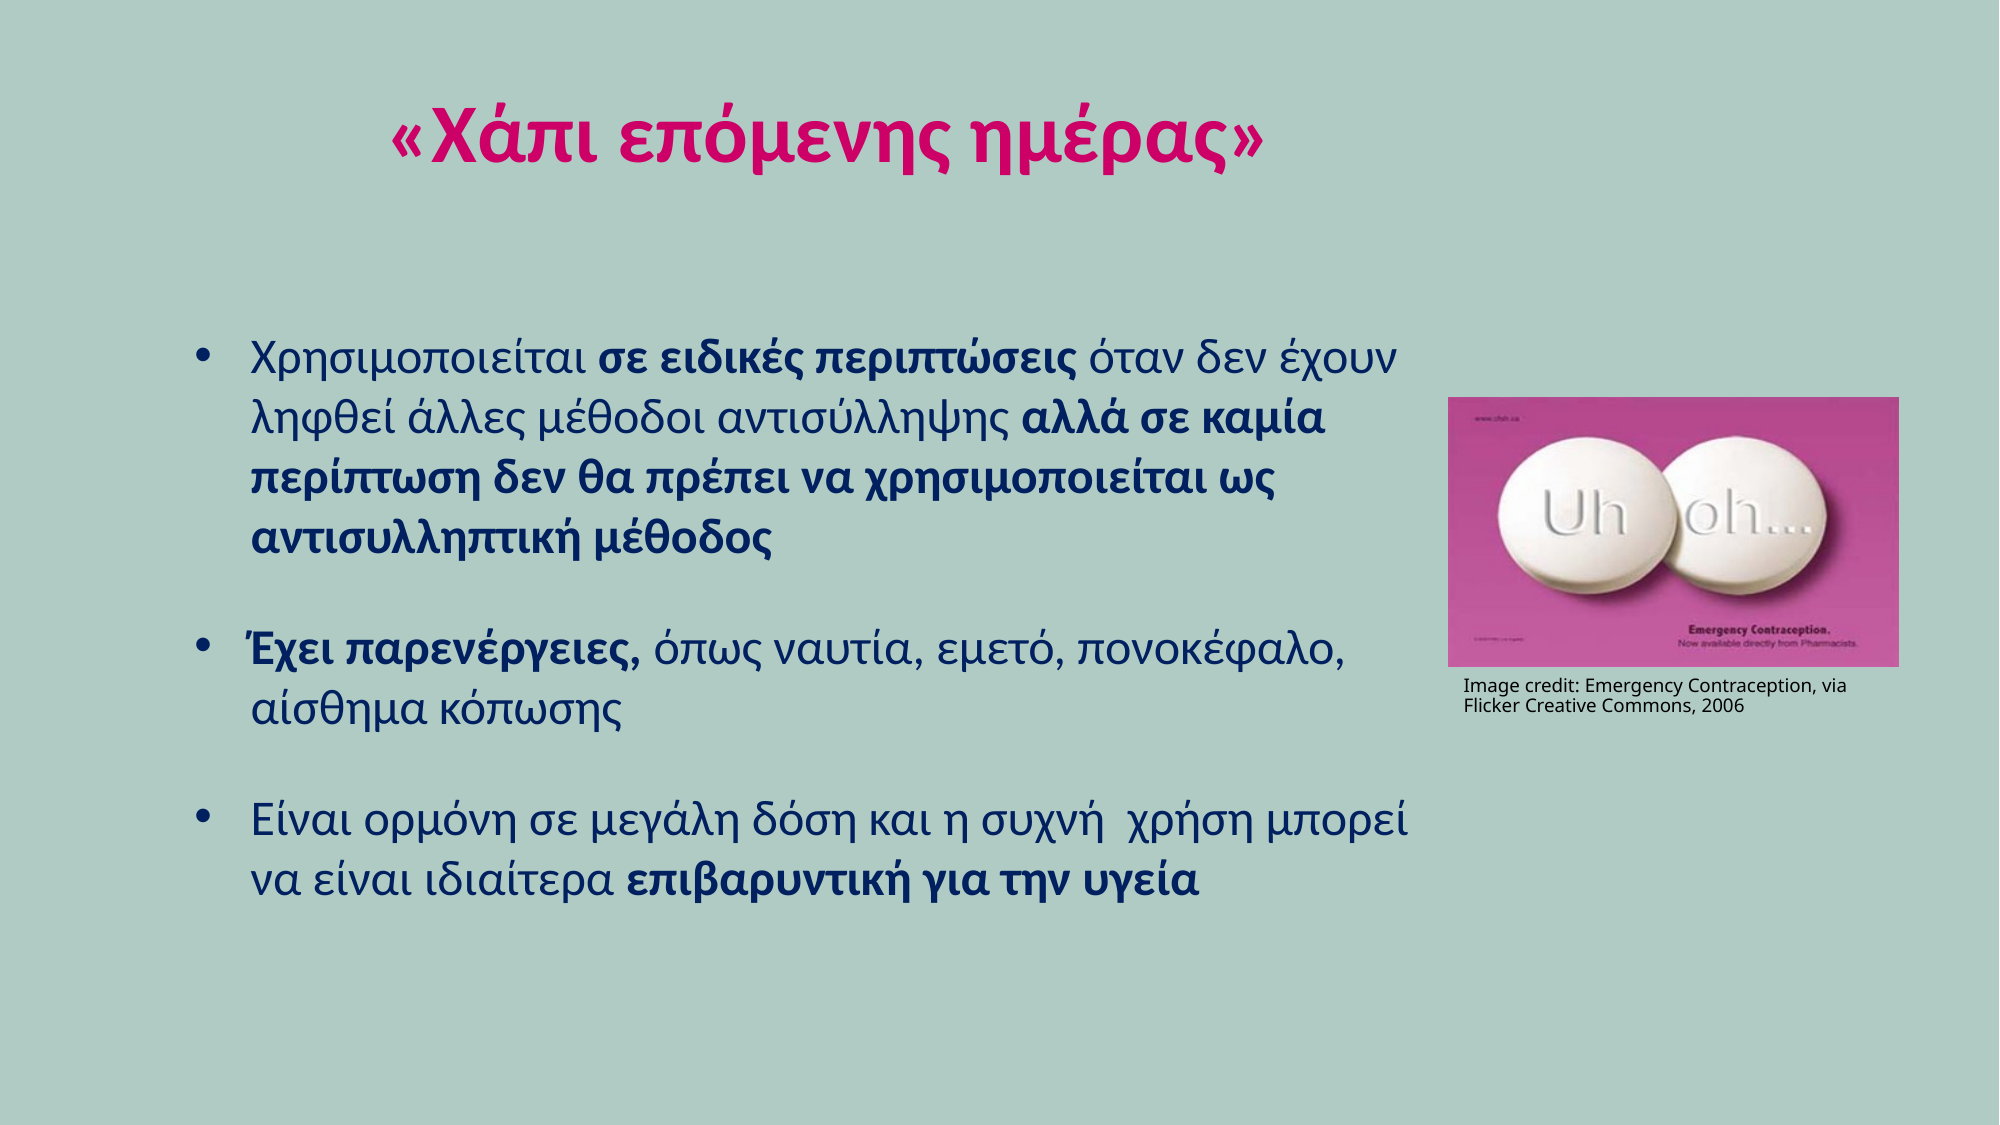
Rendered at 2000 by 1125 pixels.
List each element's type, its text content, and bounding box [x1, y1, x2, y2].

picture [1448, 396, 1899, 667]
list Χρησιμοποιείται σε ειδικές περιπτώσεις όταν δεν έχουν ληφθεί άλλες μέθοδοι αντισύλληψης αλλά σε καμία περίπτωση δεν θα πρέπει να χρησιμοποιείται ως αντισυλληπτική μέθοδος Έχει παρενέργειες, όπως ναυτία, εμετό, πονοκέφαλο, αίσθημα κόπωσης Είναι ορμόνη σε μεγάλη δόση και η συχνή χρήση μπορεί να είναι ιδιαίτερα επιβαρυντική για την υγεία [179, 316, 1437, 977]
title «Χάπι επόμενης ημέρας» [226, 34, 1434, 223]
text_box Image credit: Emergency Contraception, via Flicker Creative Commons, 2006 [1448, 668, 1906, 724]
